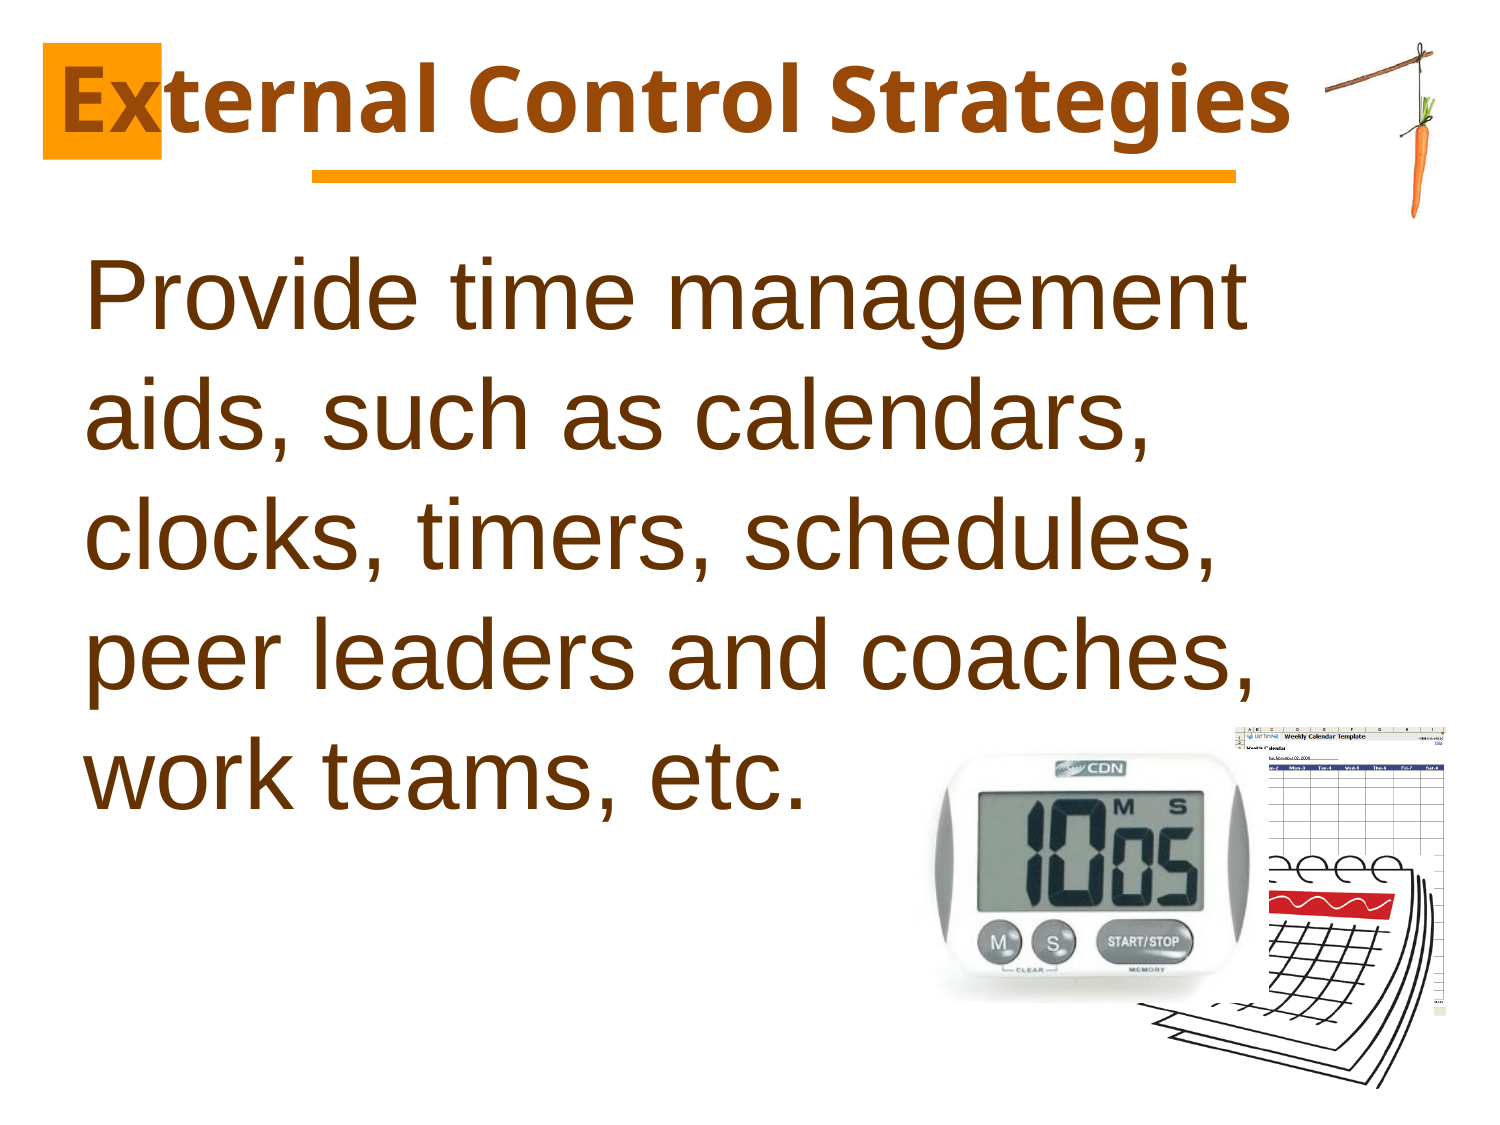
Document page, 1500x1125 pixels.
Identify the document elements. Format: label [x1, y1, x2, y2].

picture [1325, 33, 1455, 228]
text_box [68, 222, 1391, 988]
title [42, 15, 1468, 177]
picture [905, 726, 1446, 1090]
